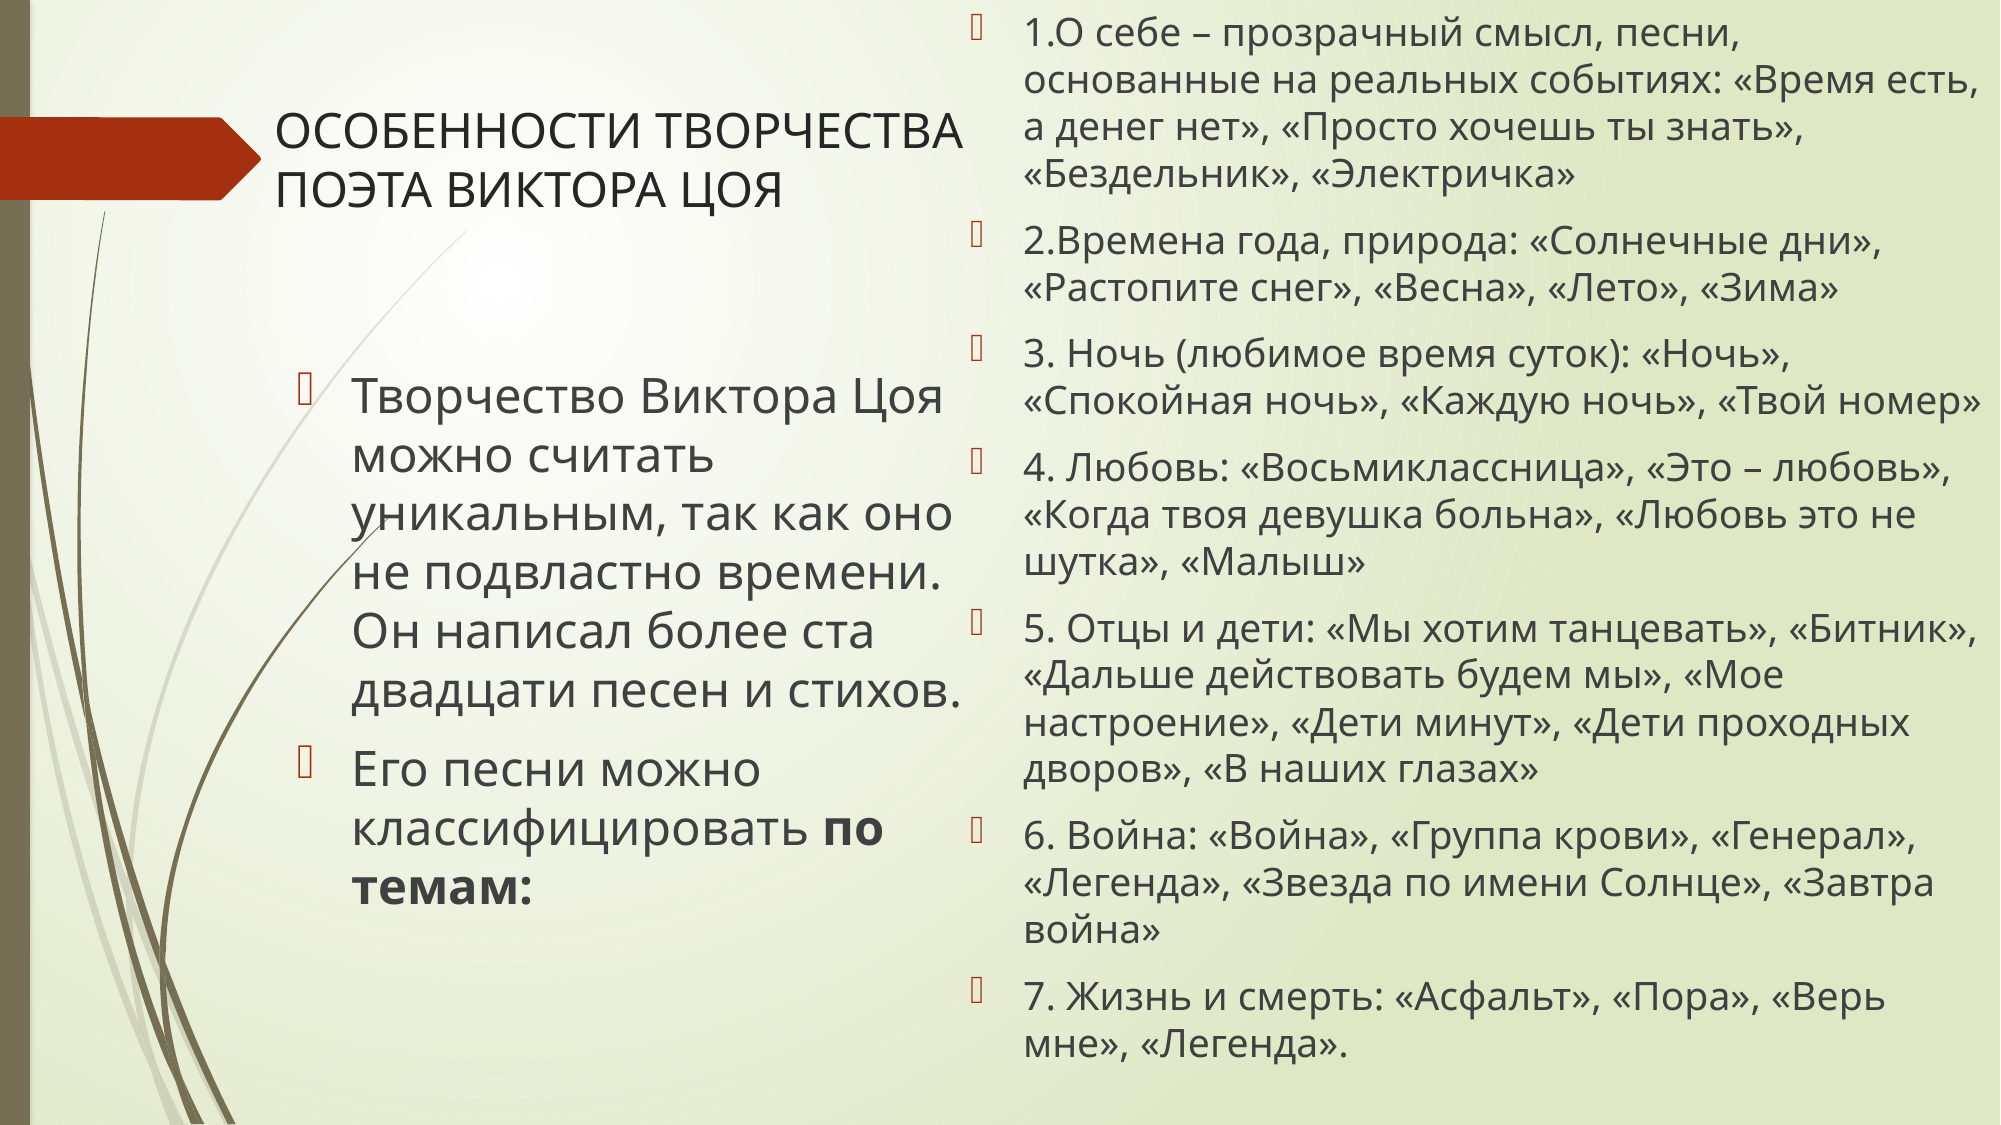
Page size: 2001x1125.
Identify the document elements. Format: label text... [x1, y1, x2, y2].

list Творчество Виктора Цоя можно считать уникальным, так как оно не подвластно времени. Он написал более ста двадцати песен и стихов. Его песни можно классифицировать по темам: [281, 356, 955, 969]
title ОСОБЕННОСТИ ТВОРЧЕСТВА ПОЭТА ВИКТОРА ЦОЯ [259, 92, 955, 303]
list 1.О себе – прозрачный смысл, песни, основанные на реальных событиях: «Время есть, а денег нет», «Просто хочешь ты знать», «Бездельник», «Электричка» 2.Времена года, природа: «Солнечные дни», «Растопите снег», «Весна», «Лето», «Зима» 3. Ночь (любимое время суток): «Ночь», «Спокойная ночь», «Каждую ночь», «Твой номер» 4. Любовь: «Восьмиклассница», «Это – любовь», «Когда твоя девушка больна», «Любовь это не шутка», «Малыш» 5. Отцы и дети: «Мы хотим танцевать», «Битник», «Дальше действовать будем мы», «Мое настроение», «Дети минут», «Дети проходных дворов», «В наших глазах» 6. Война: «Война», «Группа крови», «Генерал», «Легенда», «Звезда по имени Солнце», «Завтра война» 7. Жизнь и смерть: «Асфальт», «Пора», «Верь мне», «Легенда». [955, 0, 2000, 1125]
